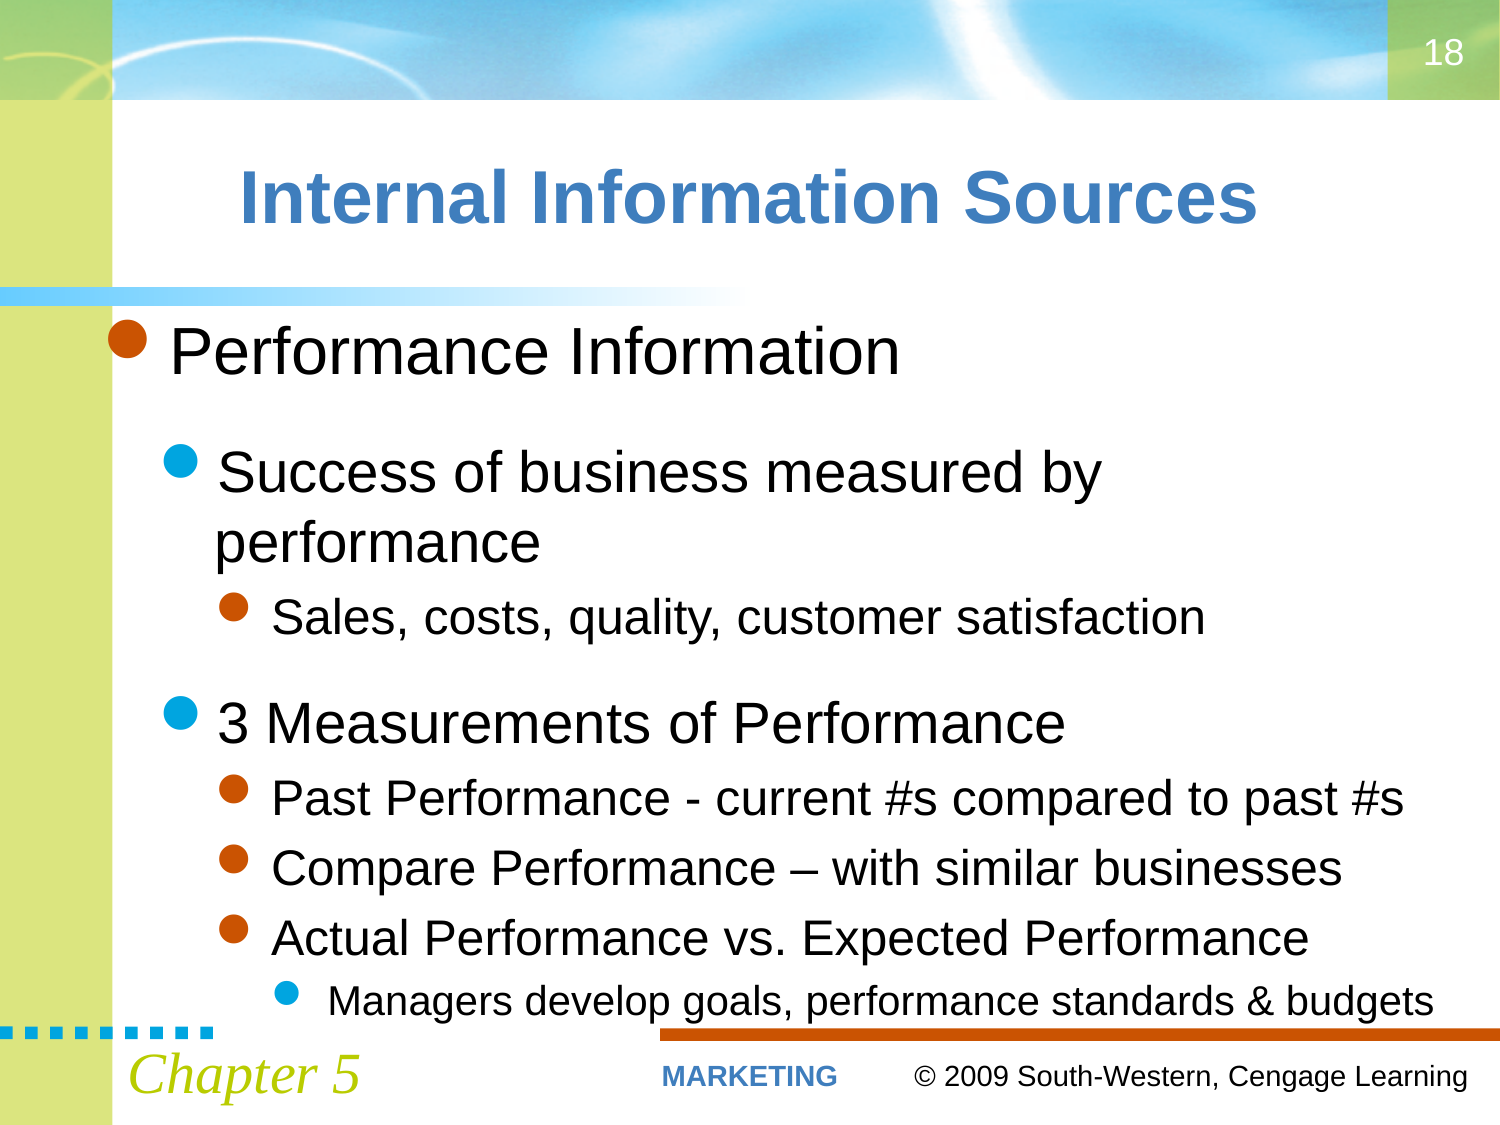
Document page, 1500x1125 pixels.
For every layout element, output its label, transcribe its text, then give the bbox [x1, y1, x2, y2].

list Performance Information Success of business measured by performance Sales, costs, quality, customer satisfaction 3 Measurements of Performance Past Performance - current #s compared to past #s Compare Performance – with similar businesses Actual Performance vs. Expected Performance Managers develop goals, performance standards & budgets [87, 299, 1463, 1038]
footer Chapter 5 [112, 1038, 638, 1113]
slide_number 18 [1387, 0, 1500, 101]
title Internal Information Sources [112, 99, 1388, 288]
